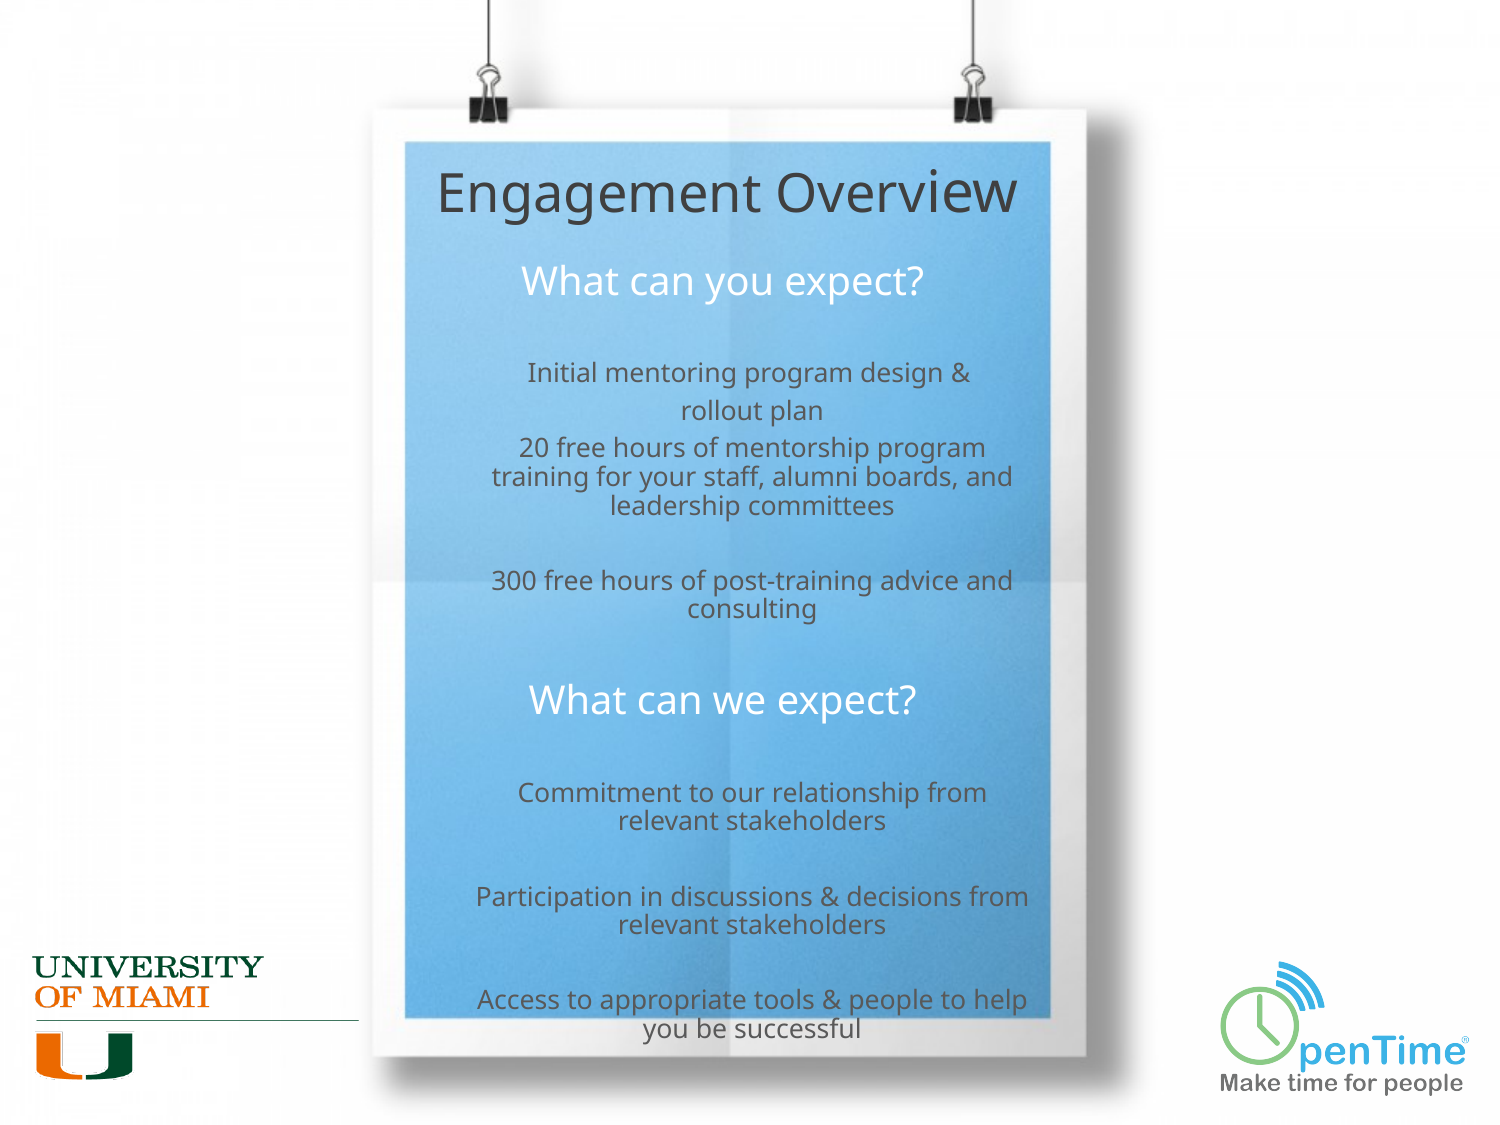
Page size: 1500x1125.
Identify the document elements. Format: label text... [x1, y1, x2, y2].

title Engagement Overview [99, 109, 1357, 278]
picture [0, 0, 1500, 1125]
list What can you expect? Initial mentoring program design & rollout plan 20 free hours of mentorship program training for your staff, alumni boards, and leadership committees 300 free hours of post-training advice and consulting What can we expect? Commitment to our relationship from relevant stakeholders Participation in discussions & decisions from relevant stakeholders Access to appropriate tools & people to help you be successful [401, 253, 1044, 1054]
